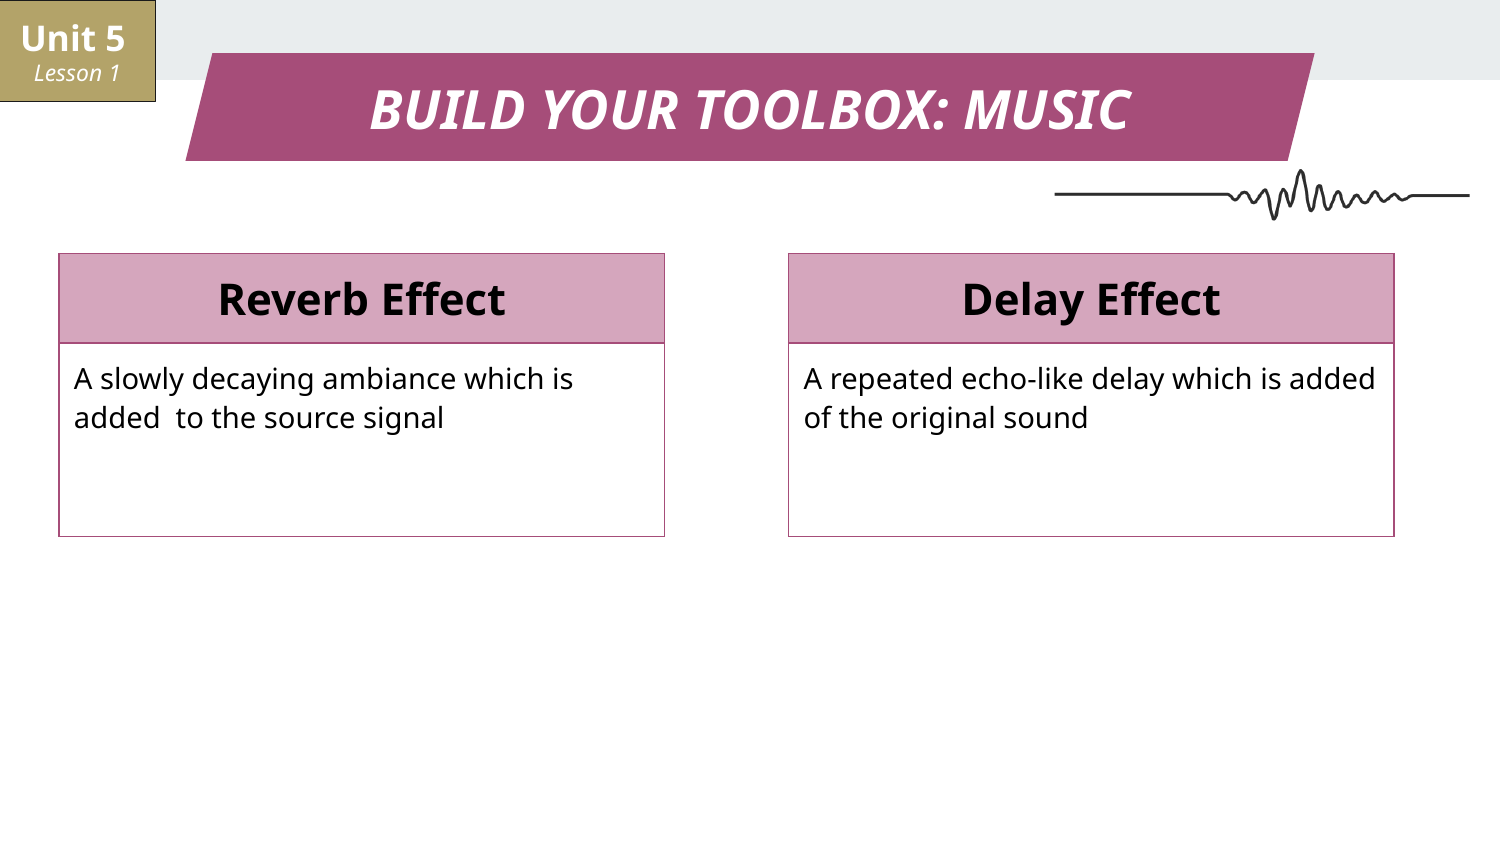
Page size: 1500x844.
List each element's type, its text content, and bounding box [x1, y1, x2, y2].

picture [1054, 160, 1470, 224]
table_header Delay Effect [789, 254, 1393, 342]
text_box Unit 5 Lesson 1 [0, 0, 156, 102]
table_header Reverb Effect [60, 254, 664, 342]
text_box [185, 155, 1290, 161]
text_box BUILD YOUR TOOLBOX: MUSIC [59, 60, 1457, 155]
table_cell A slowly decaying ambiance which is added to the source signal [60, 344, 664, 536]
table_cell A repeated echo-like delay which is added of the original sound [789, 344, 1393, 536]
text_box [210, 53, 1315, 60]
